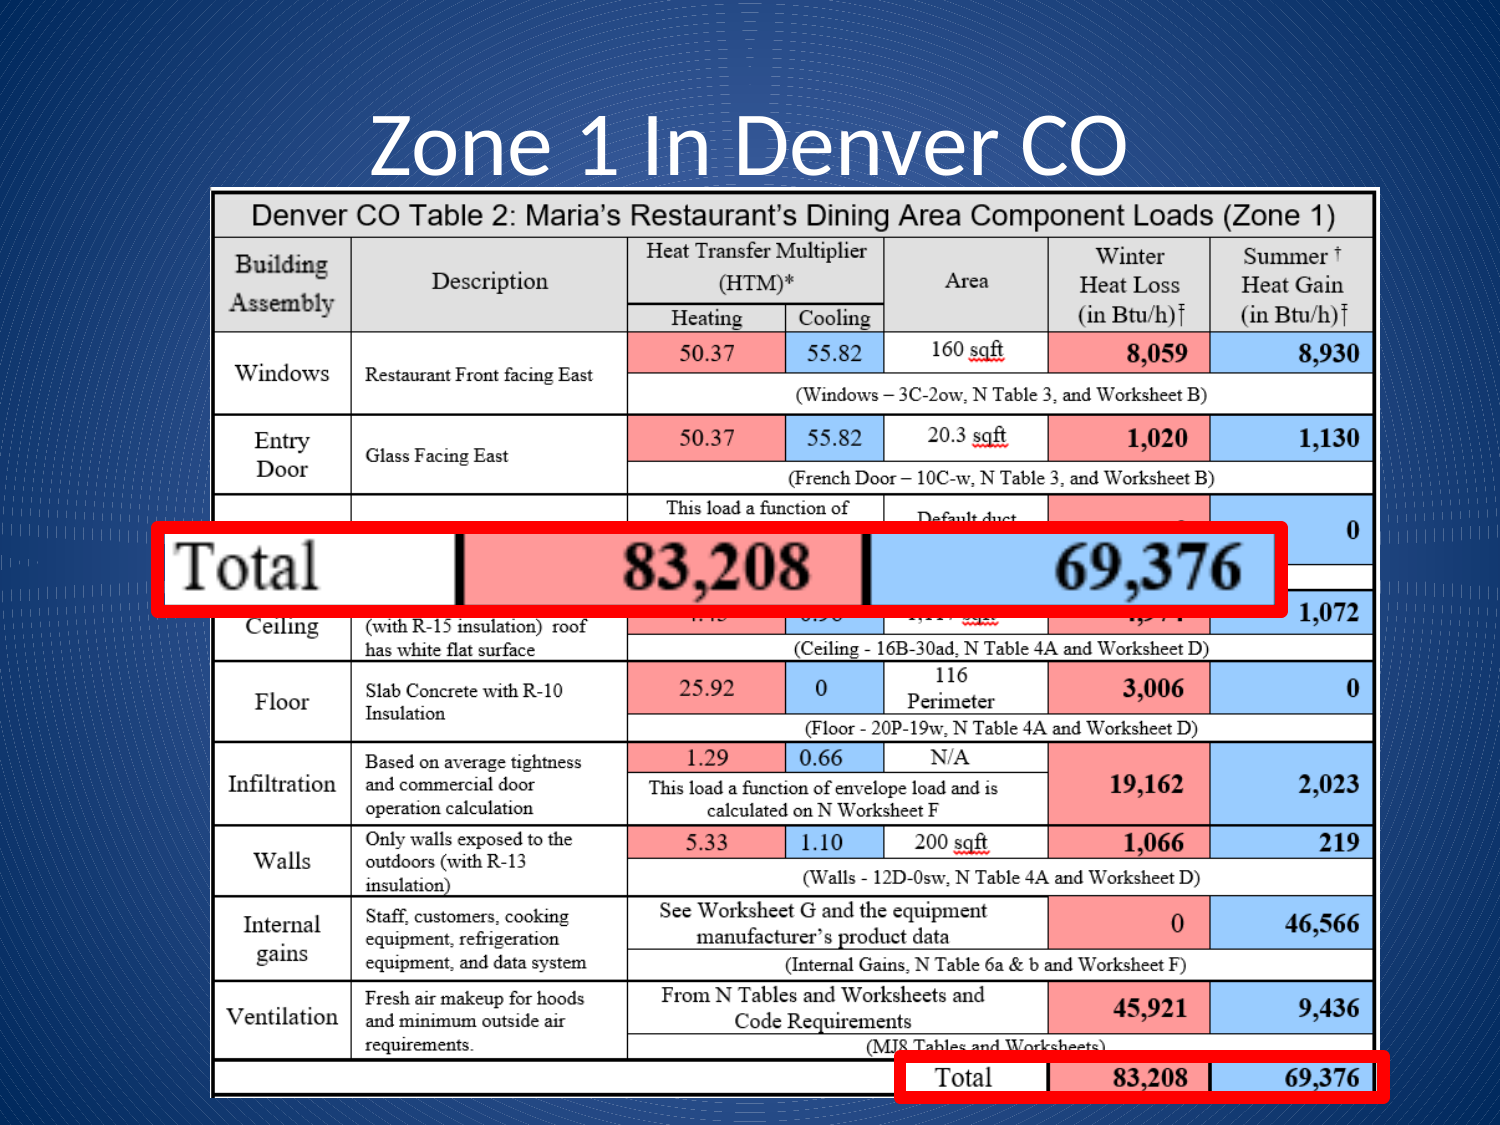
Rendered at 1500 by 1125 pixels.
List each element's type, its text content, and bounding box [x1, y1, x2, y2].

text_box [156, 526, 166, 614]
title Zone 1 In Denver CO [75, 45, 1425, 233]
picture [165, 187, 1381, 1099]
